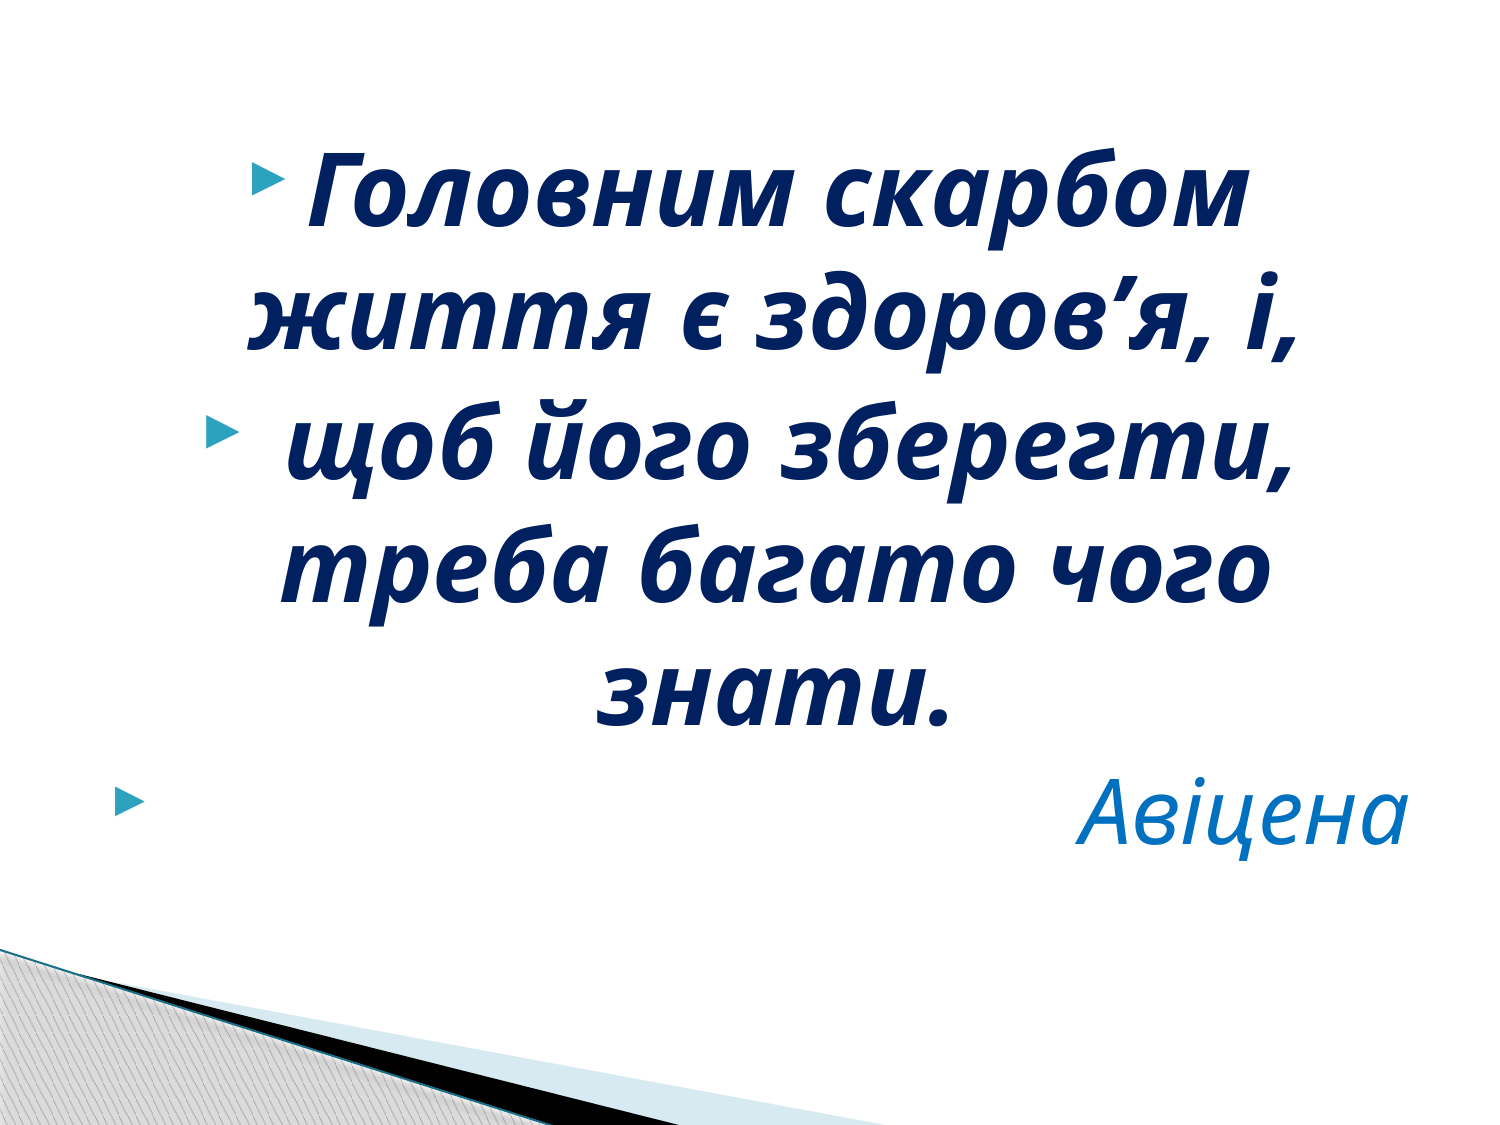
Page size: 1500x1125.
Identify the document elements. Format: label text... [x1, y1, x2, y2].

list Головним скарбом життя є здоров’я, і, щоб його зберегти, треба багато чого знати. Авіцена [75, 117, 1425, 986]
